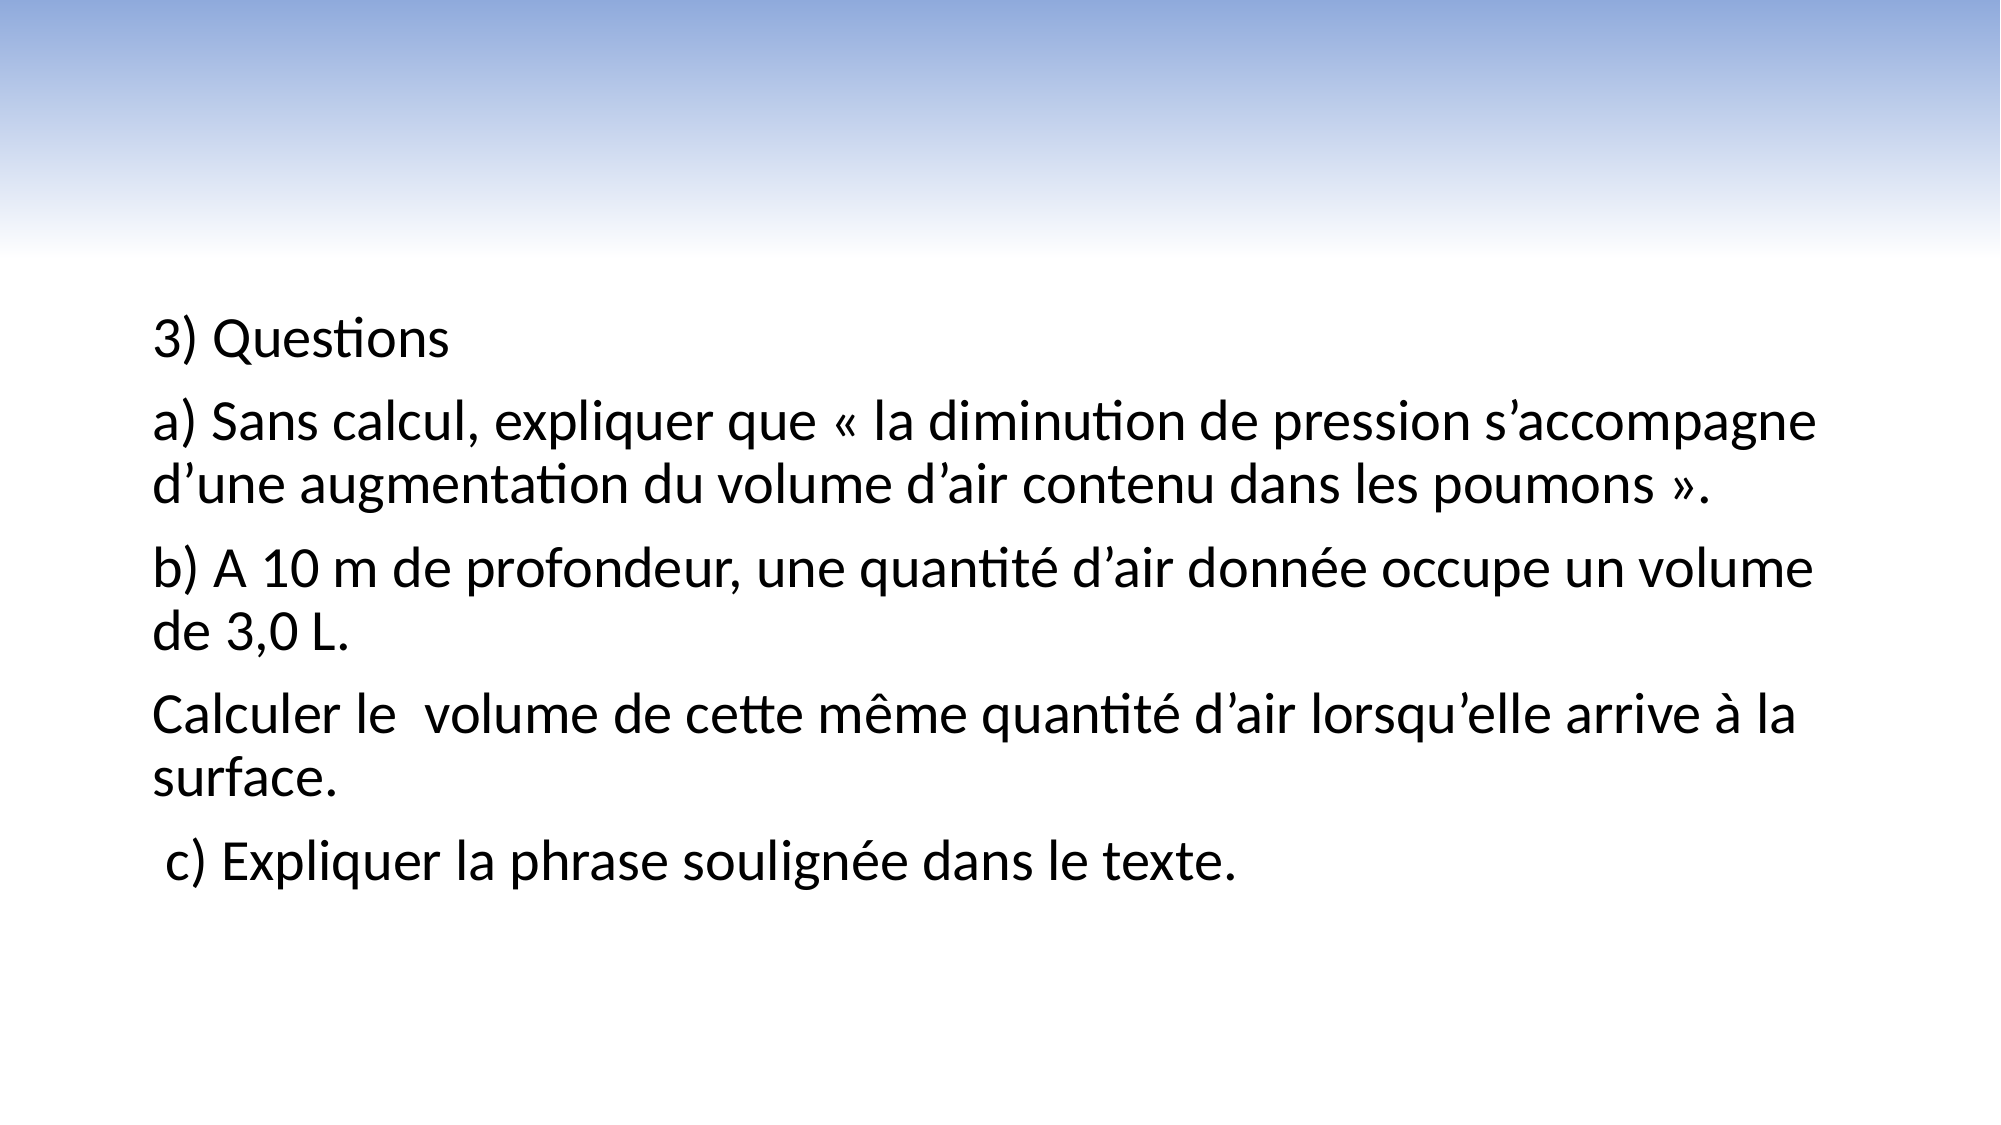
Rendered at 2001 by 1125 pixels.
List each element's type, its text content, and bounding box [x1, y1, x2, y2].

title [137, 59, 1863, 278]
list 3) Questions a) Sans calcul, expliquer que « la diminution de pression s’accompagne d’une augmentation du volume d’air contenu dans les poumons ». b) A 10 m de profondeur, une quantité d’air donnée occupe un volume de 3,0 L. Calculer le volume de cette même quantité d’air lorsqu’elle arrive à la surface. c) Expliquer la phrase soulignée dans le texte. [137, 299, 1863, 1014]
